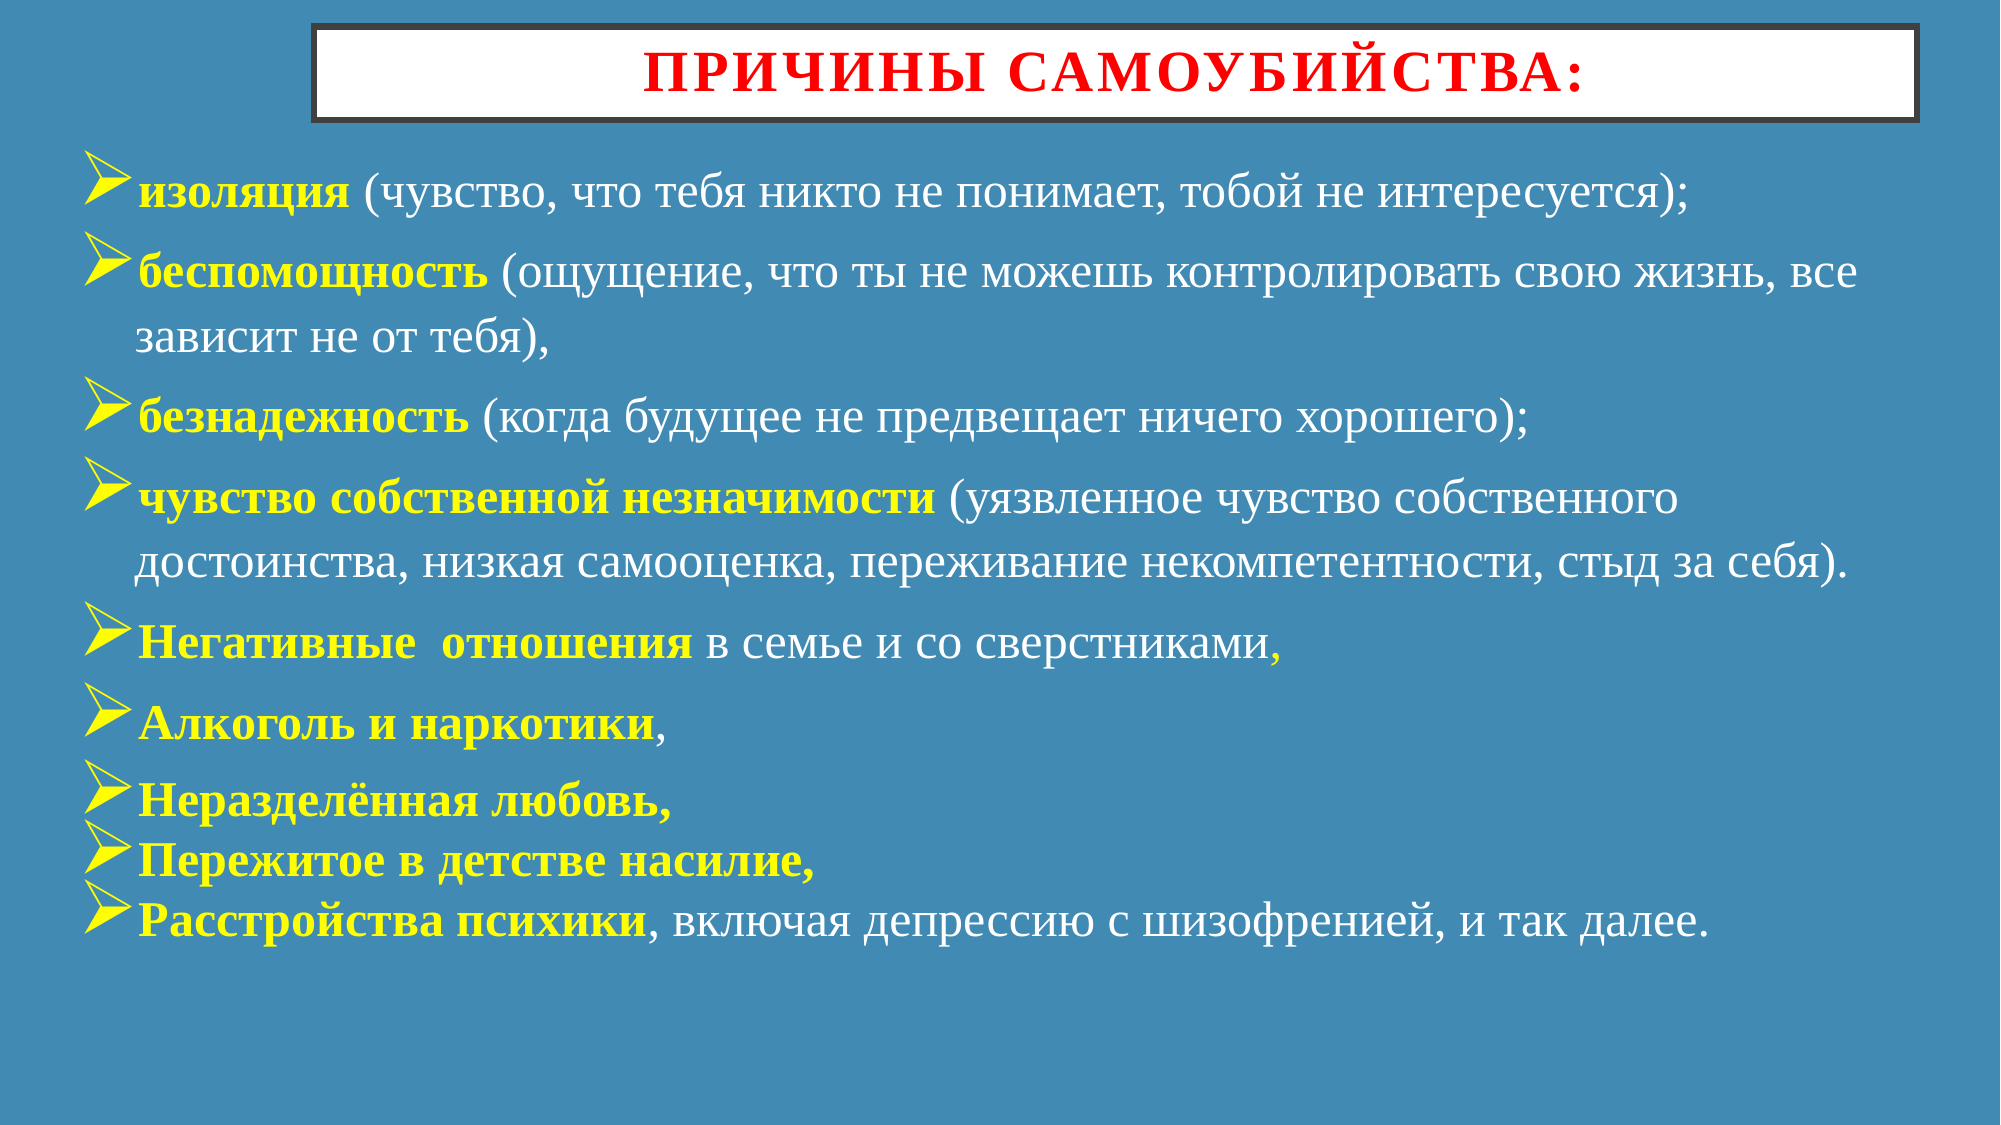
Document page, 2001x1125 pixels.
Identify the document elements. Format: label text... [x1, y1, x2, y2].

text_box изоляция (чувство, что тебя никто не понимает, тобой не интересуется); беспомощность (ощущение, что ты не можешь контролировать свою жизнь, все зависит не от тебя), безнадежность (когда будущее не предвещает ничего хорошего); чувство собственной незначимости (уязвленное чувство собственного достоинства, низкая самооценка, переживание некомпетентности, стыд за себя). Негативные отношения в семье и со сверстниками, Алкоголь и наркотики, Неразделённая любовь, Пережитое в детстве насилие, Расстройства психики, включая депрессию с шизофренией, и так далее. [63, 145, 1959, 954]
title причины самоубийства: [311, 23, 1920, 123]
